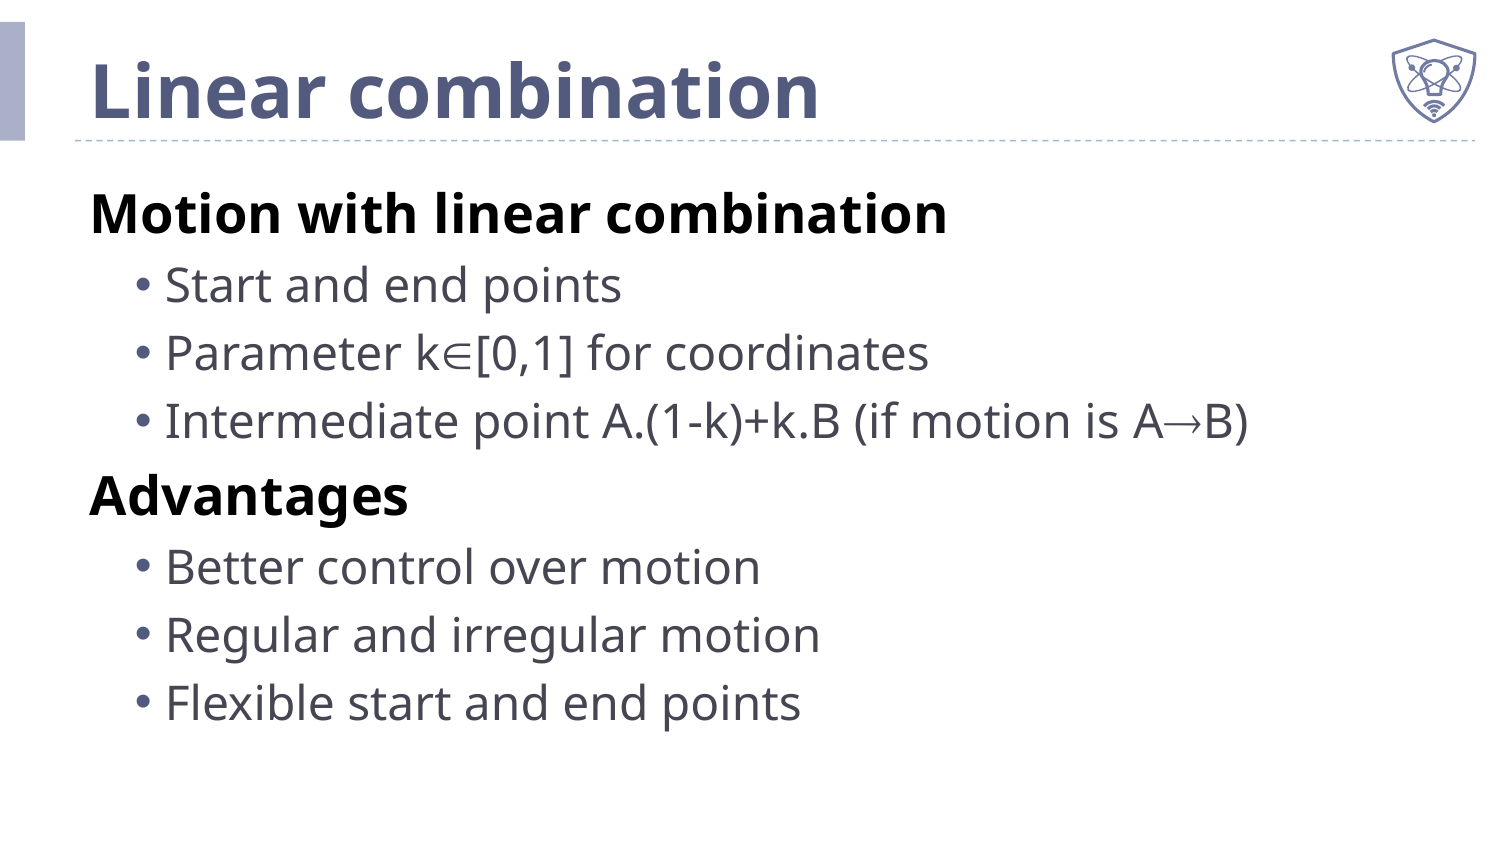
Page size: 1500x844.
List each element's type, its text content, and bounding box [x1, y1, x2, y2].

list Motion with linear combination Start and end points Parameter k[0,1] for coordinates Intermediate point A.(1-k)+k.B (if motion is AB) Advantages Better control over motion Regular and irregular motion Flexible start and end points [75, 171, 1475, 835]
title Linear combination [75, 18, 1475, 141]
